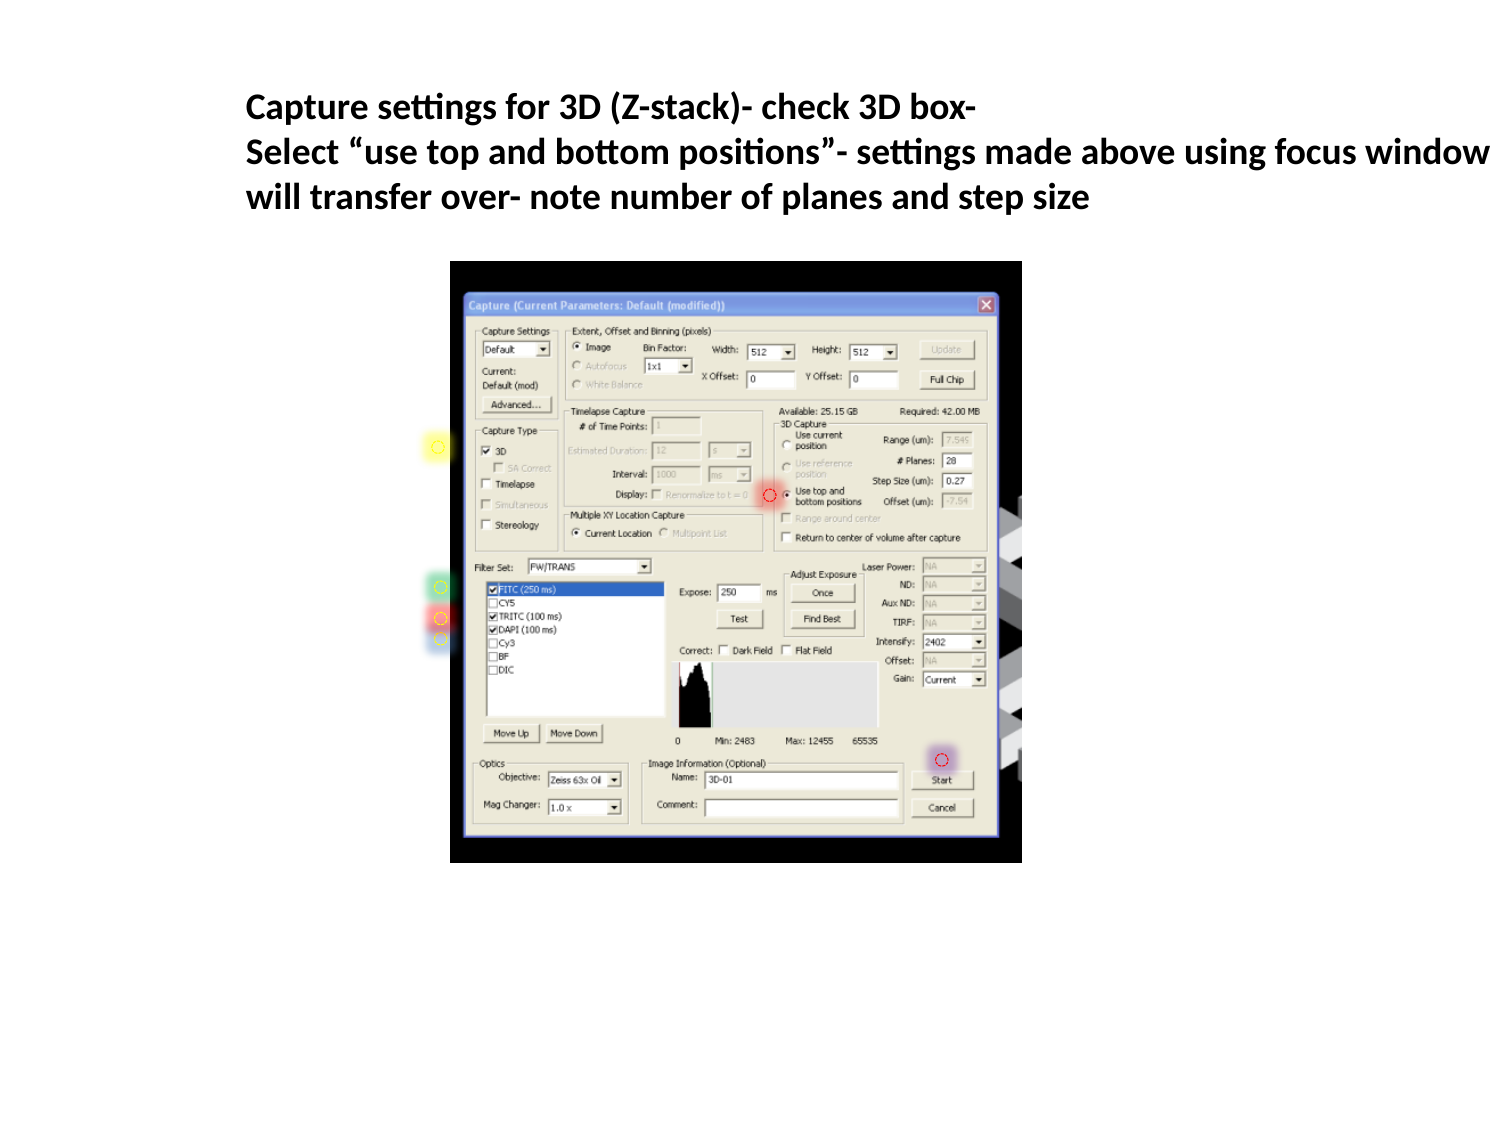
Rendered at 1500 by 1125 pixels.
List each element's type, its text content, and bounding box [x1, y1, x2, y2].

text_box Capture settings for 3D (Z-stack)- check 3D box- Select “use top and bottom positions”- settings made above using focus window will transfer over- note number of planes and step size [231, 74, 1500, 225]
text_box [431, 260, 1022, 863]
